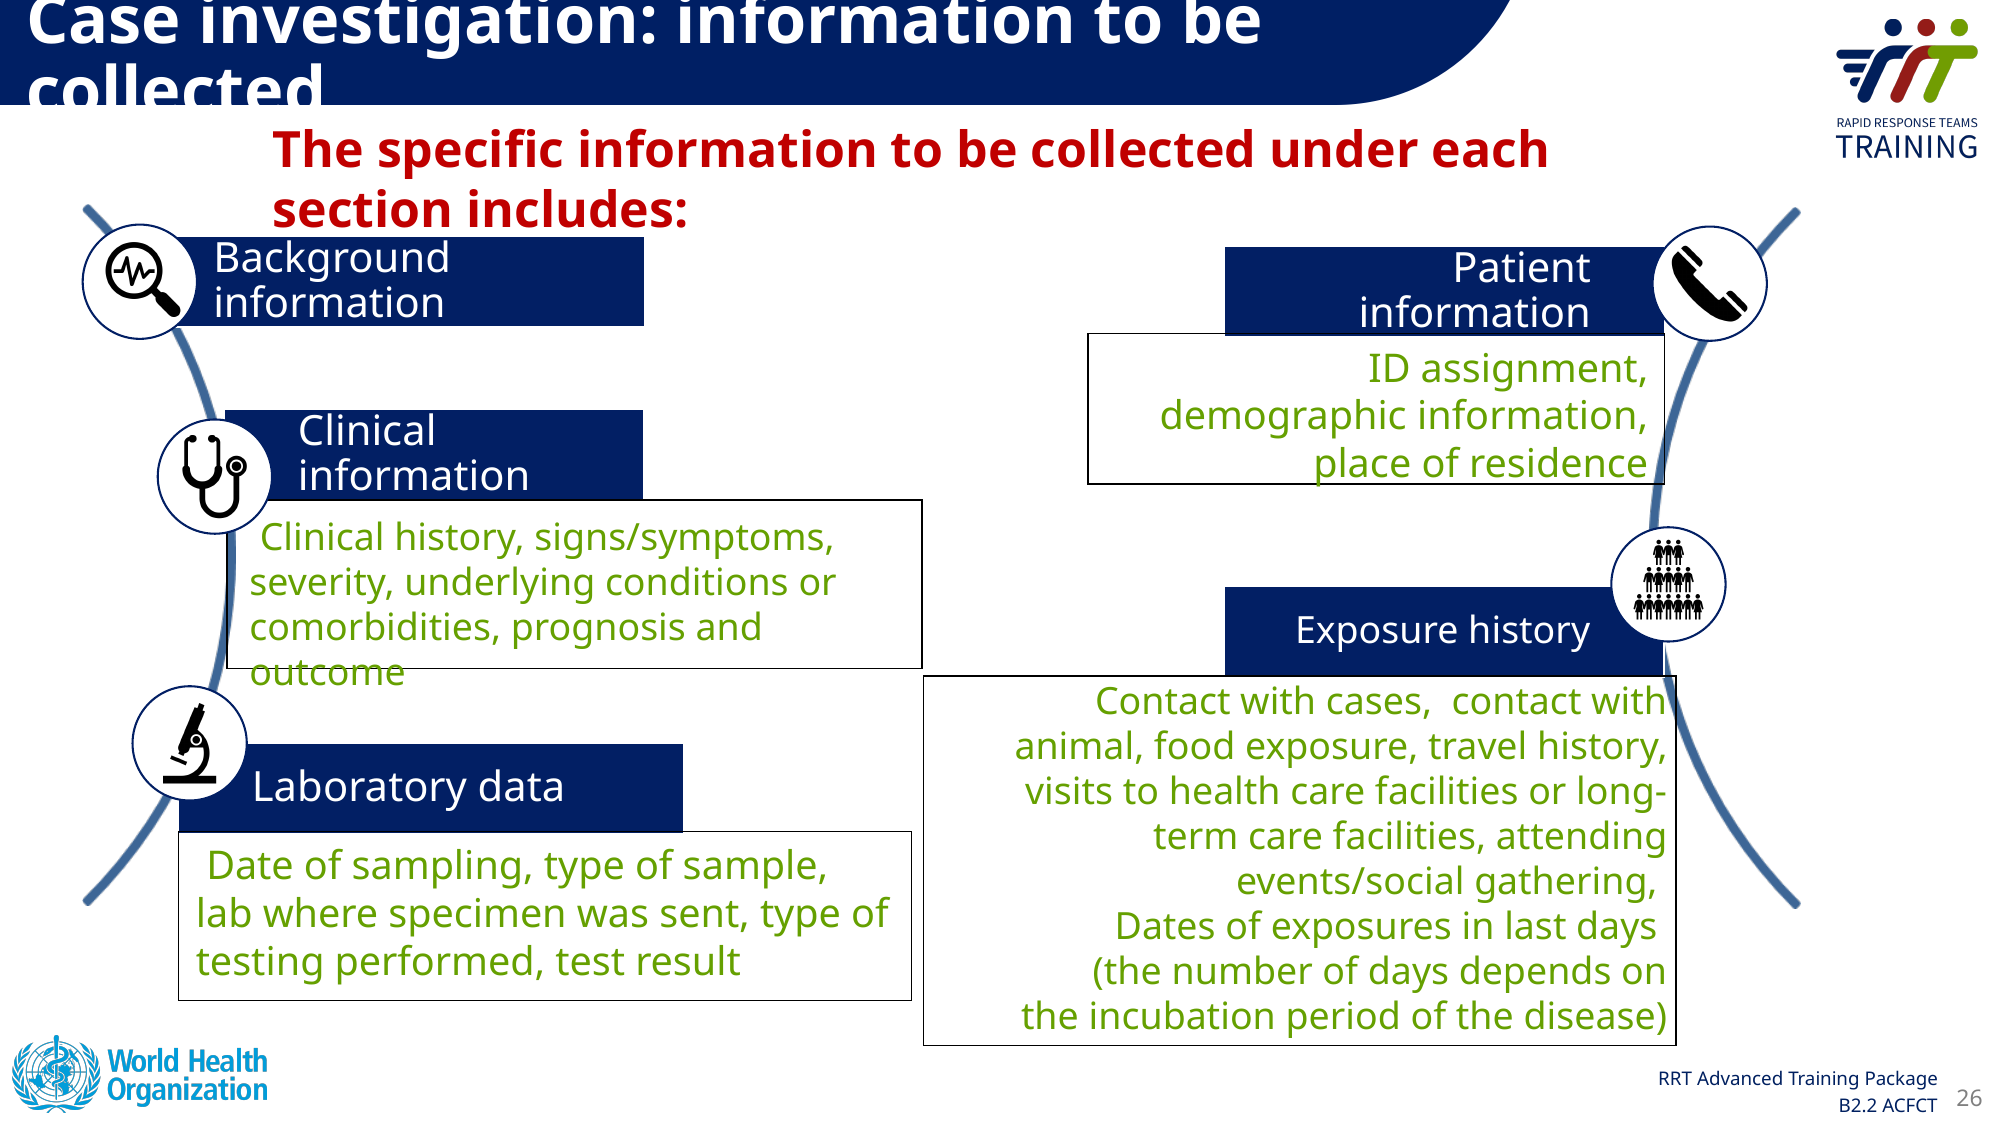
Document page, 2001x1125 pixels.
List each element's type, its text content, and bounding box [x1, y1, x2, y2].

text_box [224, 396, 645, 499]
text_box Case investigation: information to be collected [18, 10, 1585, 105]
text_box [139, 223, 646, 340]
text_box [236, 710, 247, 742]
picture [58, 1050, 64, 1058]
picture [0, 0, 1533, 105]
text_box [1638, 531, 1648, 536]
picture [82, 204, 261, 906]
picture [1835, 19, 1978, 167]
text_box The specific information to be collected under each section includes: [265, 110, 1735, 246]
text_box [923, 668, 1677, 1046]
picture [1625, 207, 1802, 909]
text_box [1223, 585, 1665, 668]
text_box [226, 499, 923, 669]
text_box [178, 742, 685, 831]
text_box [1611, 547, 1625, 585]
picture [12, 1035, 267, 1113]
picture [12, 1083, 48, 1113]
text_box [1087, 333, 1665, 485]
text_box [178, 831, 912, 1001]
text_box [1224, 245, 1665, 333]
